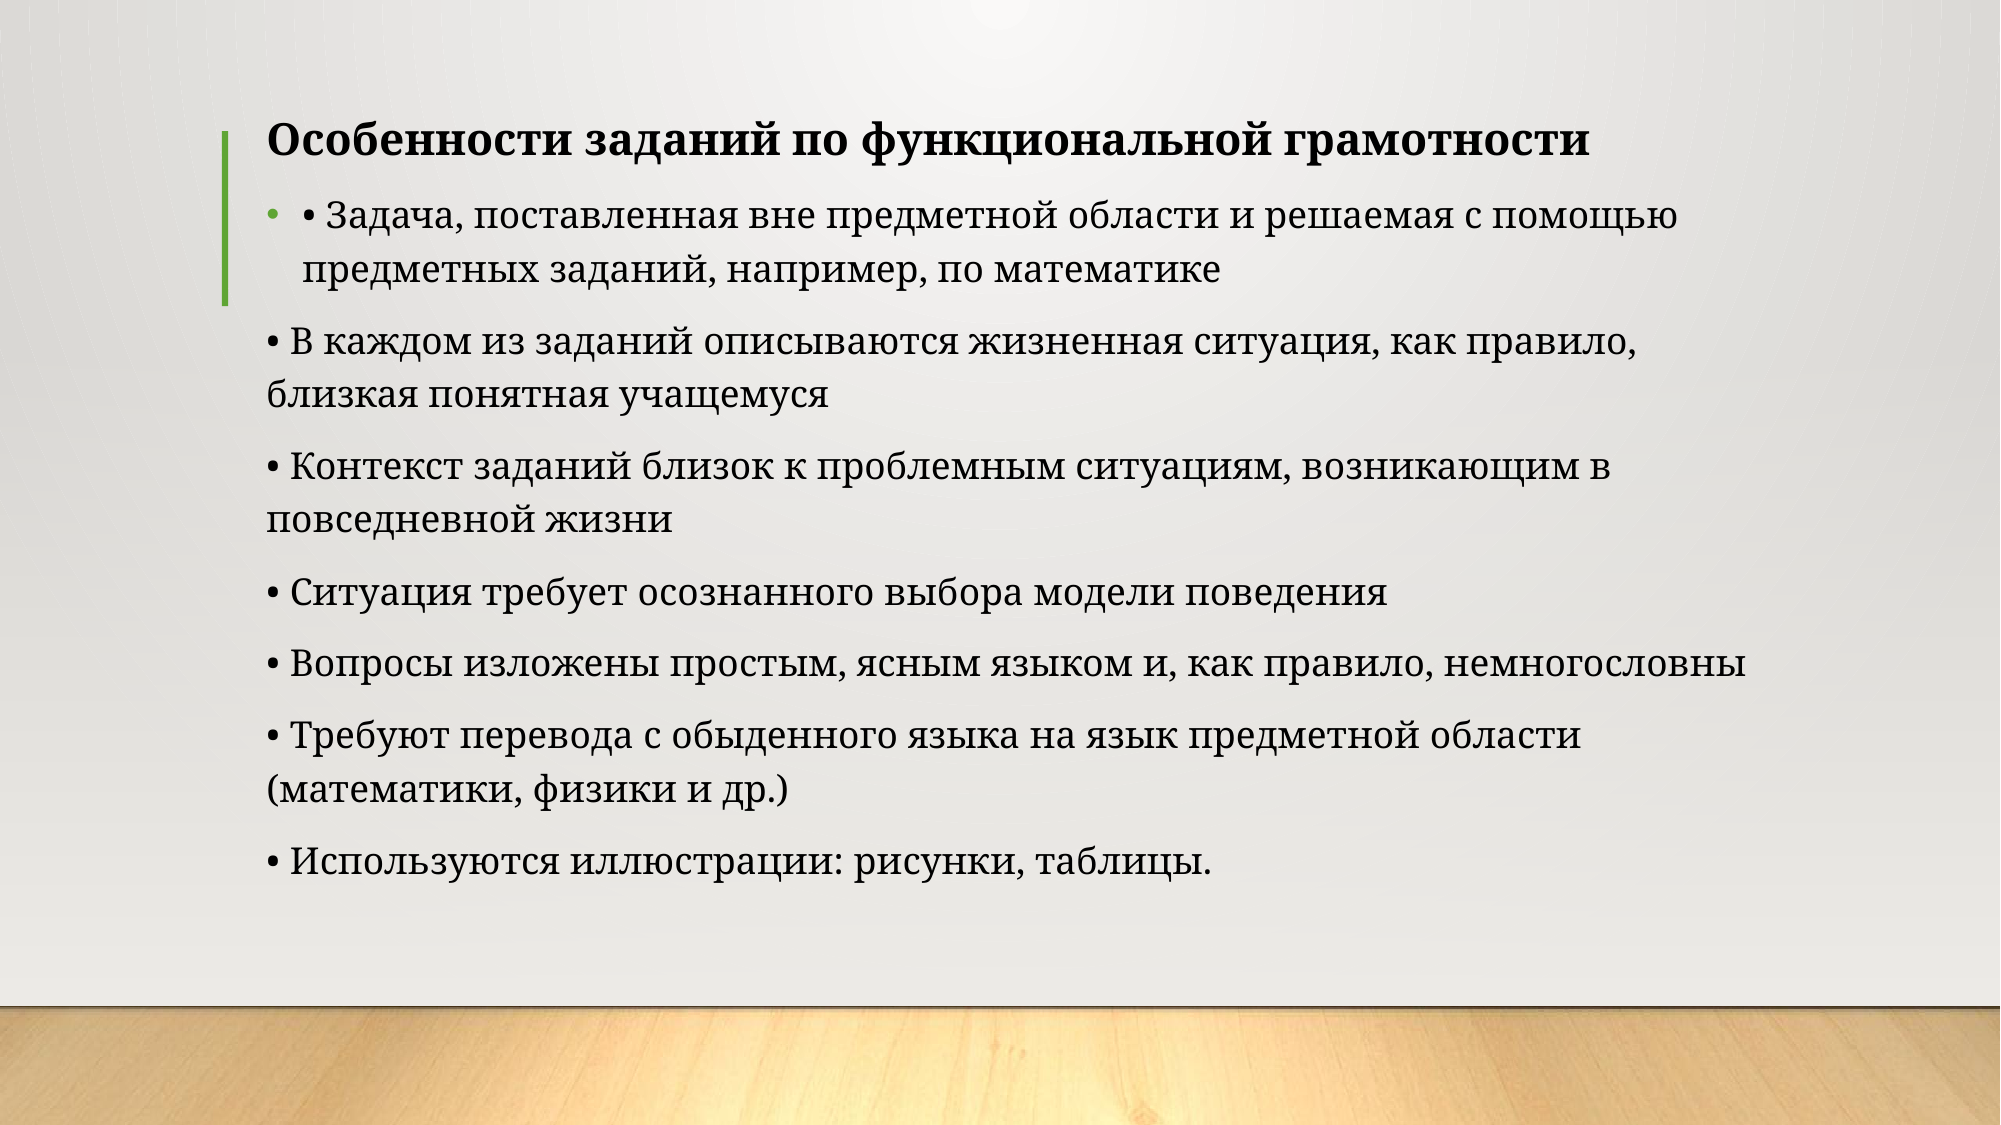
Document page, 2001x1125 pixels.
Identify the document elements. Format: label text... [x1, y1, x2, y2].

list Особенности заданий по функциональной грамотности • Задача, поставленная вне предметной области и решаемая с помощью предметных заданий, например, по математике • В каждом из заданий описываются жизненная ситуация, как правило, близкая понятная учащемуся • Контекст заданий близок к проблемным ситуациям, возникающим в повседневной жизни • Ситуация требует осознанного выбора модели поведения • Вопросы изложены простым, ясным языком и, как правило, немногословны • Требуют перевода с обыденного языка на язык предметной области (математики, физики и др.) • Используются иллюстрации: рисунки, таблицы. [251, 93, 1814, 897]
picture [0, 1006, 2000, 1125]
